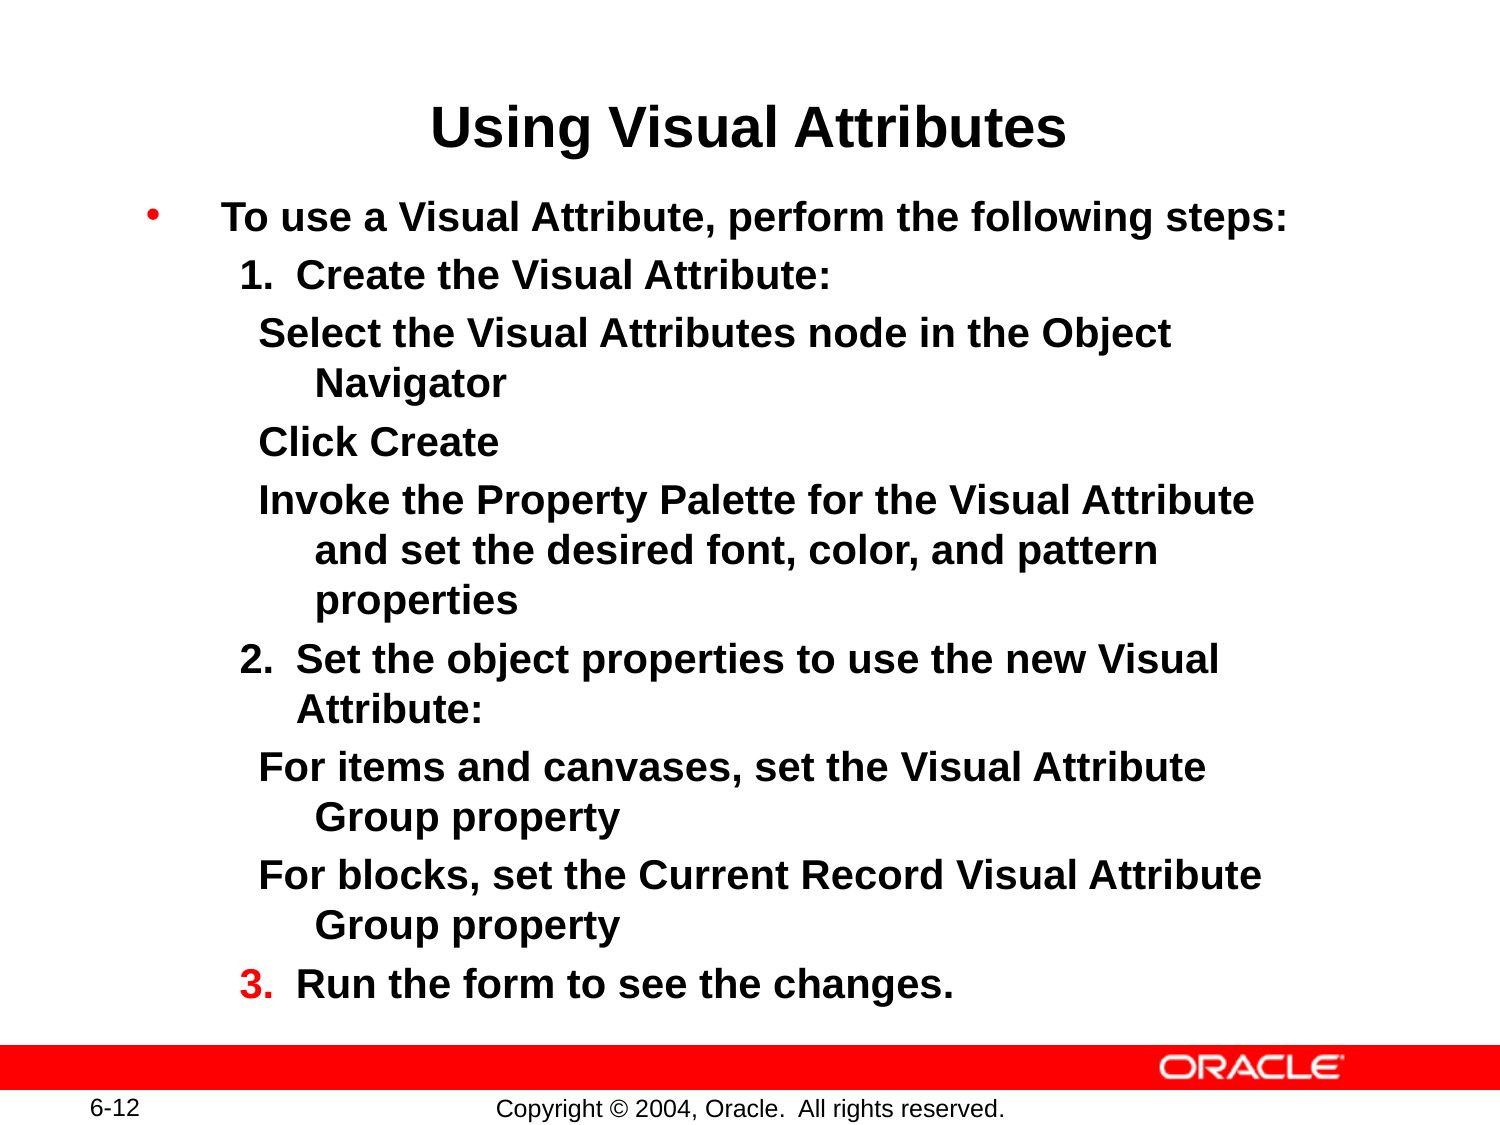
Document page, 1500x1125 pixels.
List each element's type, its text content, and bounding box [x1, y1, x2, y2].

list To use a Visual Attribute, perform the following steps: 1. Create the Visual Attribute: Select the Visual Attributes node in the Object Navigator Click Create Invoke the Property Palette for the Visual Attribute and set the desired font, color, and pattern properties 2. Set the object properties to use the new Visual Attribute: For items and canvases, set the Visual Attribute Group property For blocks, set the Current Record Visual Attribute Group property Run the form to see the changes. [124, 187, 1334, 1091]
title Using Visual Attributes [149, 87, 1351, 232]
